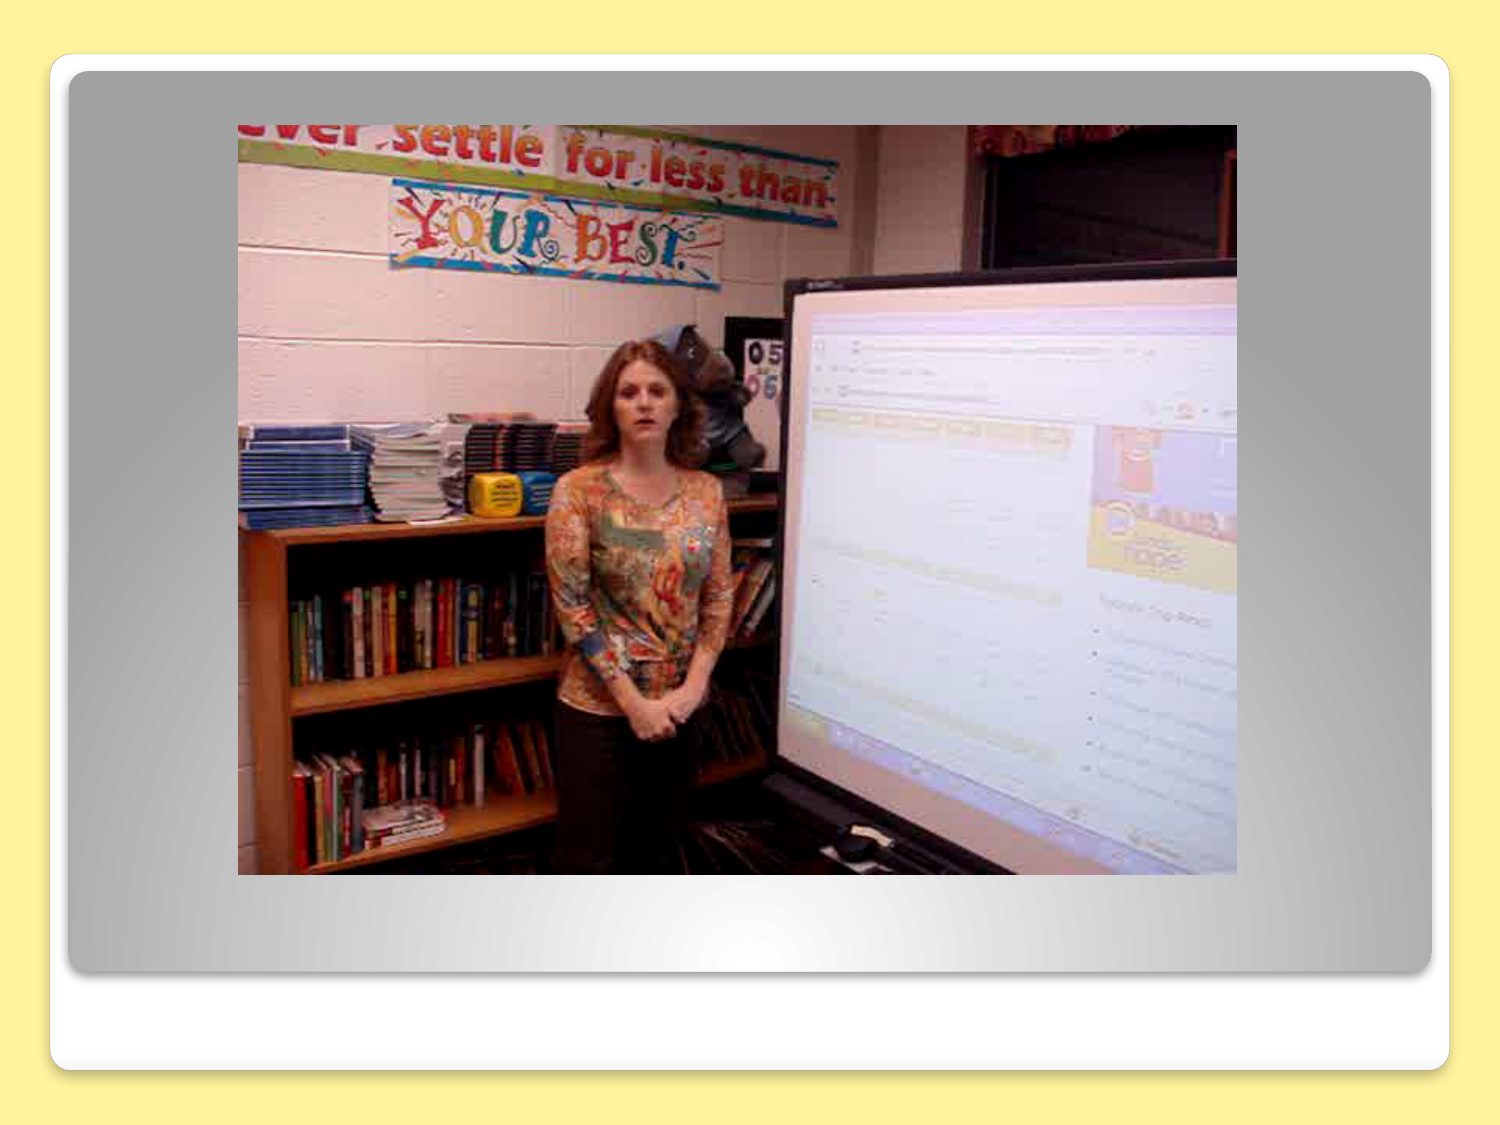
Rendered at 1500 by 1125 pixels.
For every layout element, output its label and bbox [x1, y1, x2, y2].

list [237, 124, 1238, 876]
